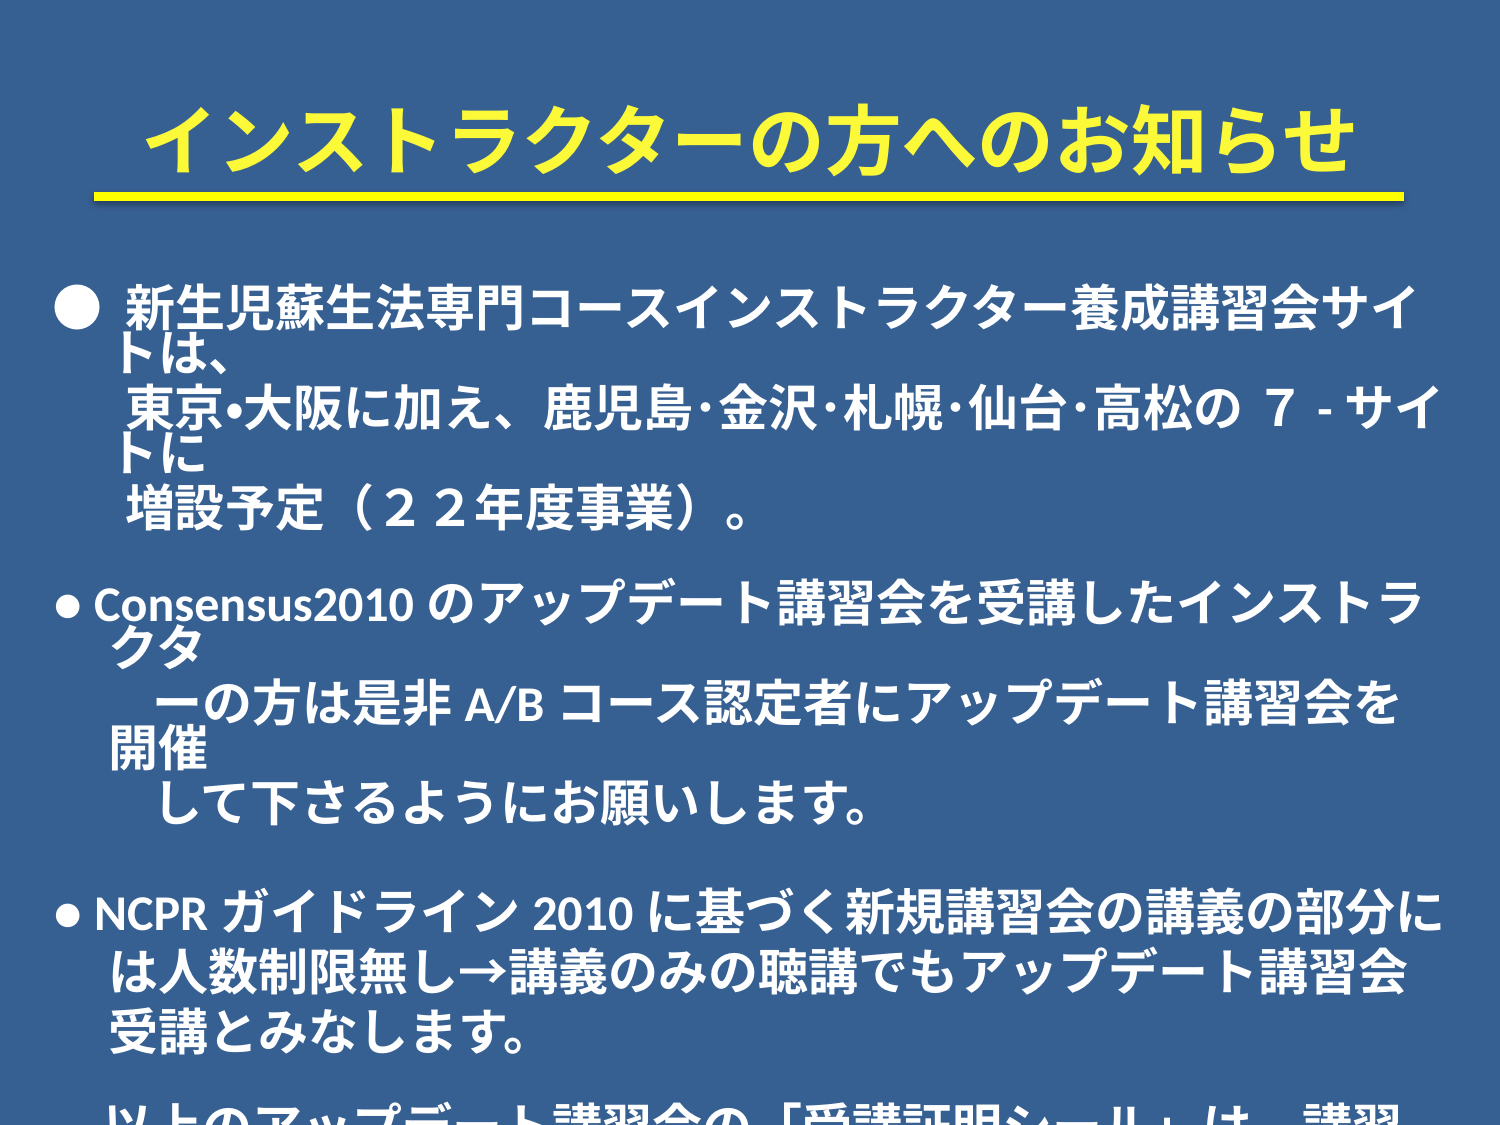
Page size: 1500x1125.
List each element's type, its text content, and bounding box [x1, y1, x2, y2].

title インストラクターの方へのお知らせ [75, 45, 1425, 233]
list ● 新生児蘇生法専門コースインストラクター養成講習会サイトは、 東京・大阪に加え、鹿児島･金沢･札幌･仙台･高松の ７-サイトに 増設予定（２２年度事業）。 ● Consensus2010のアップデート講習会を受講したインストラクタ ーの方は是非A/Bコース認定者にアップデート講習会を開催 して下さるようにお願いします。 ● NCPRガイドライン2010に基づく新規講習会の講義の部分には人数制限無し→講義のみの聴講でもアップデート講習会受講とみなします。 以上のアップデート講習会の「受講証明シール」は、講習会を 開催した主催者（インストラクター）宛に人数分が送付されます。 [37, 283, 1464, 1097]
